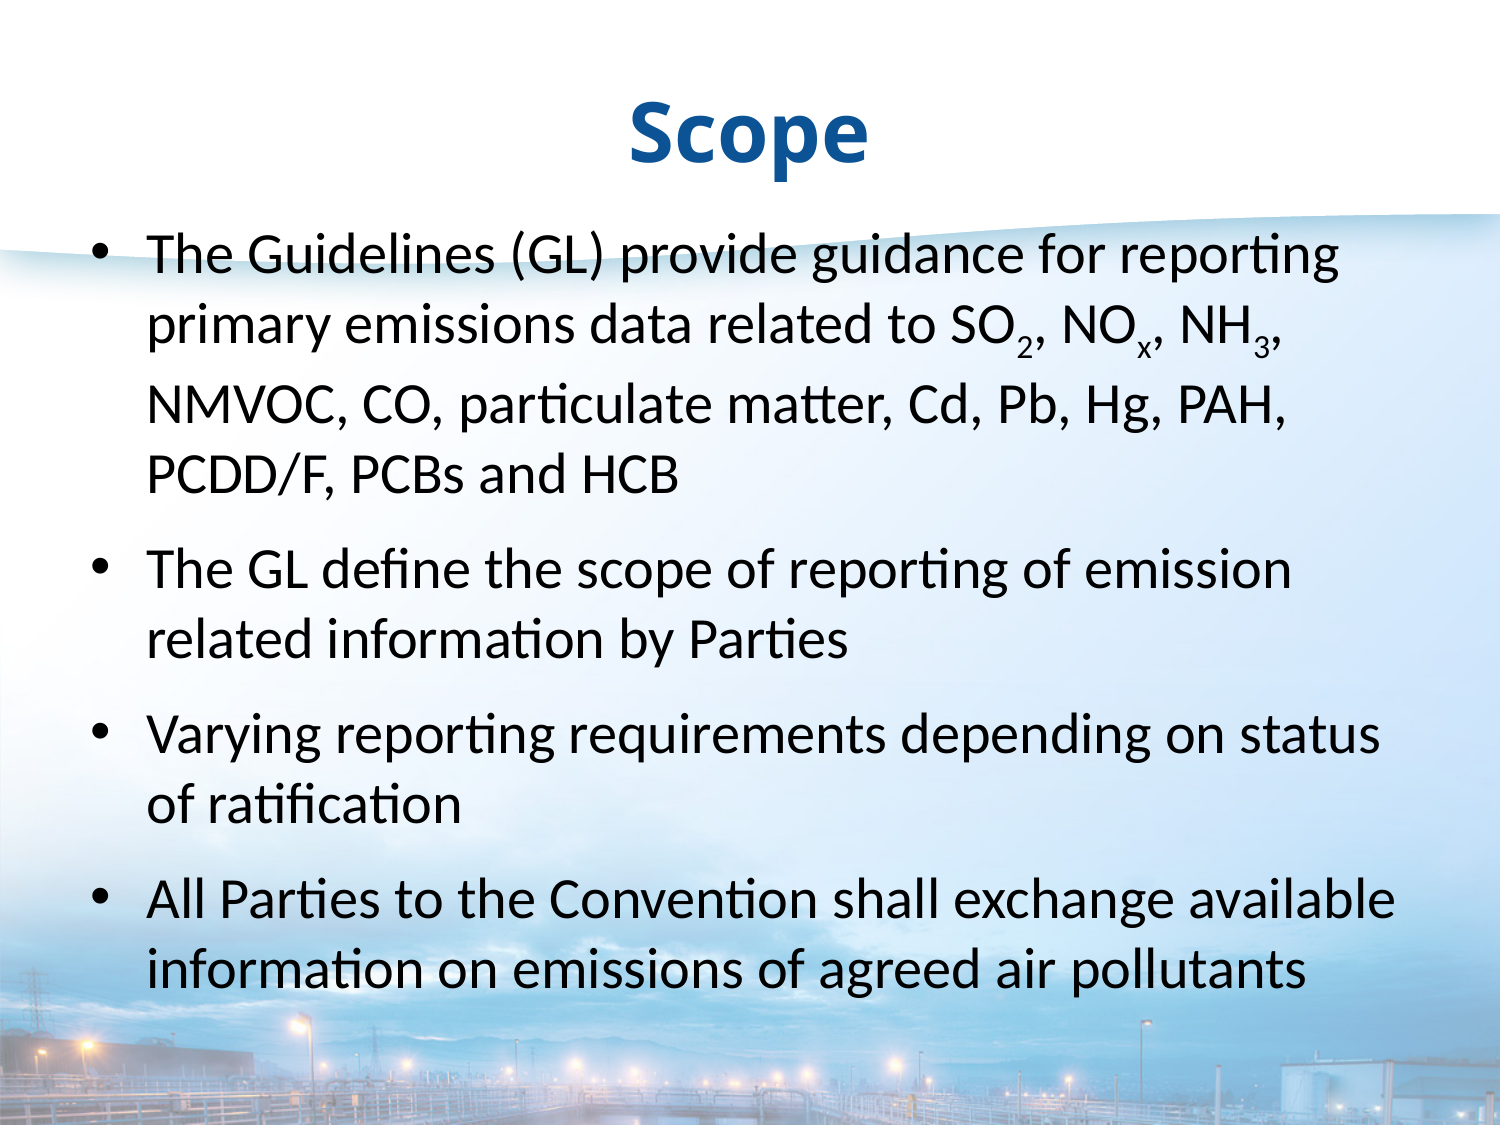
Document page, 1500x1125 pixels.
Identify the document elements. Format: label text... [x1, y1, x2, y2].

list The Guidelines (GL) provide guidance for reporting primary emissions data related to SO2, NOx, NH3, NMVOC, CO, particulate matter, Cd, Pb, Hg, PAH, PCDD/F, PCBs and HCB The GL define the scope of reporting of emission related information by Parties Varying reporting requirements depending on status of ratification All Parties to the Convention shall exchange available information on emissions of agreed air pollutants [75, 208, 1425, 1059]
picture [0, 215, 1500, 1125]
title Scope [75, 45, 1425, 208]
